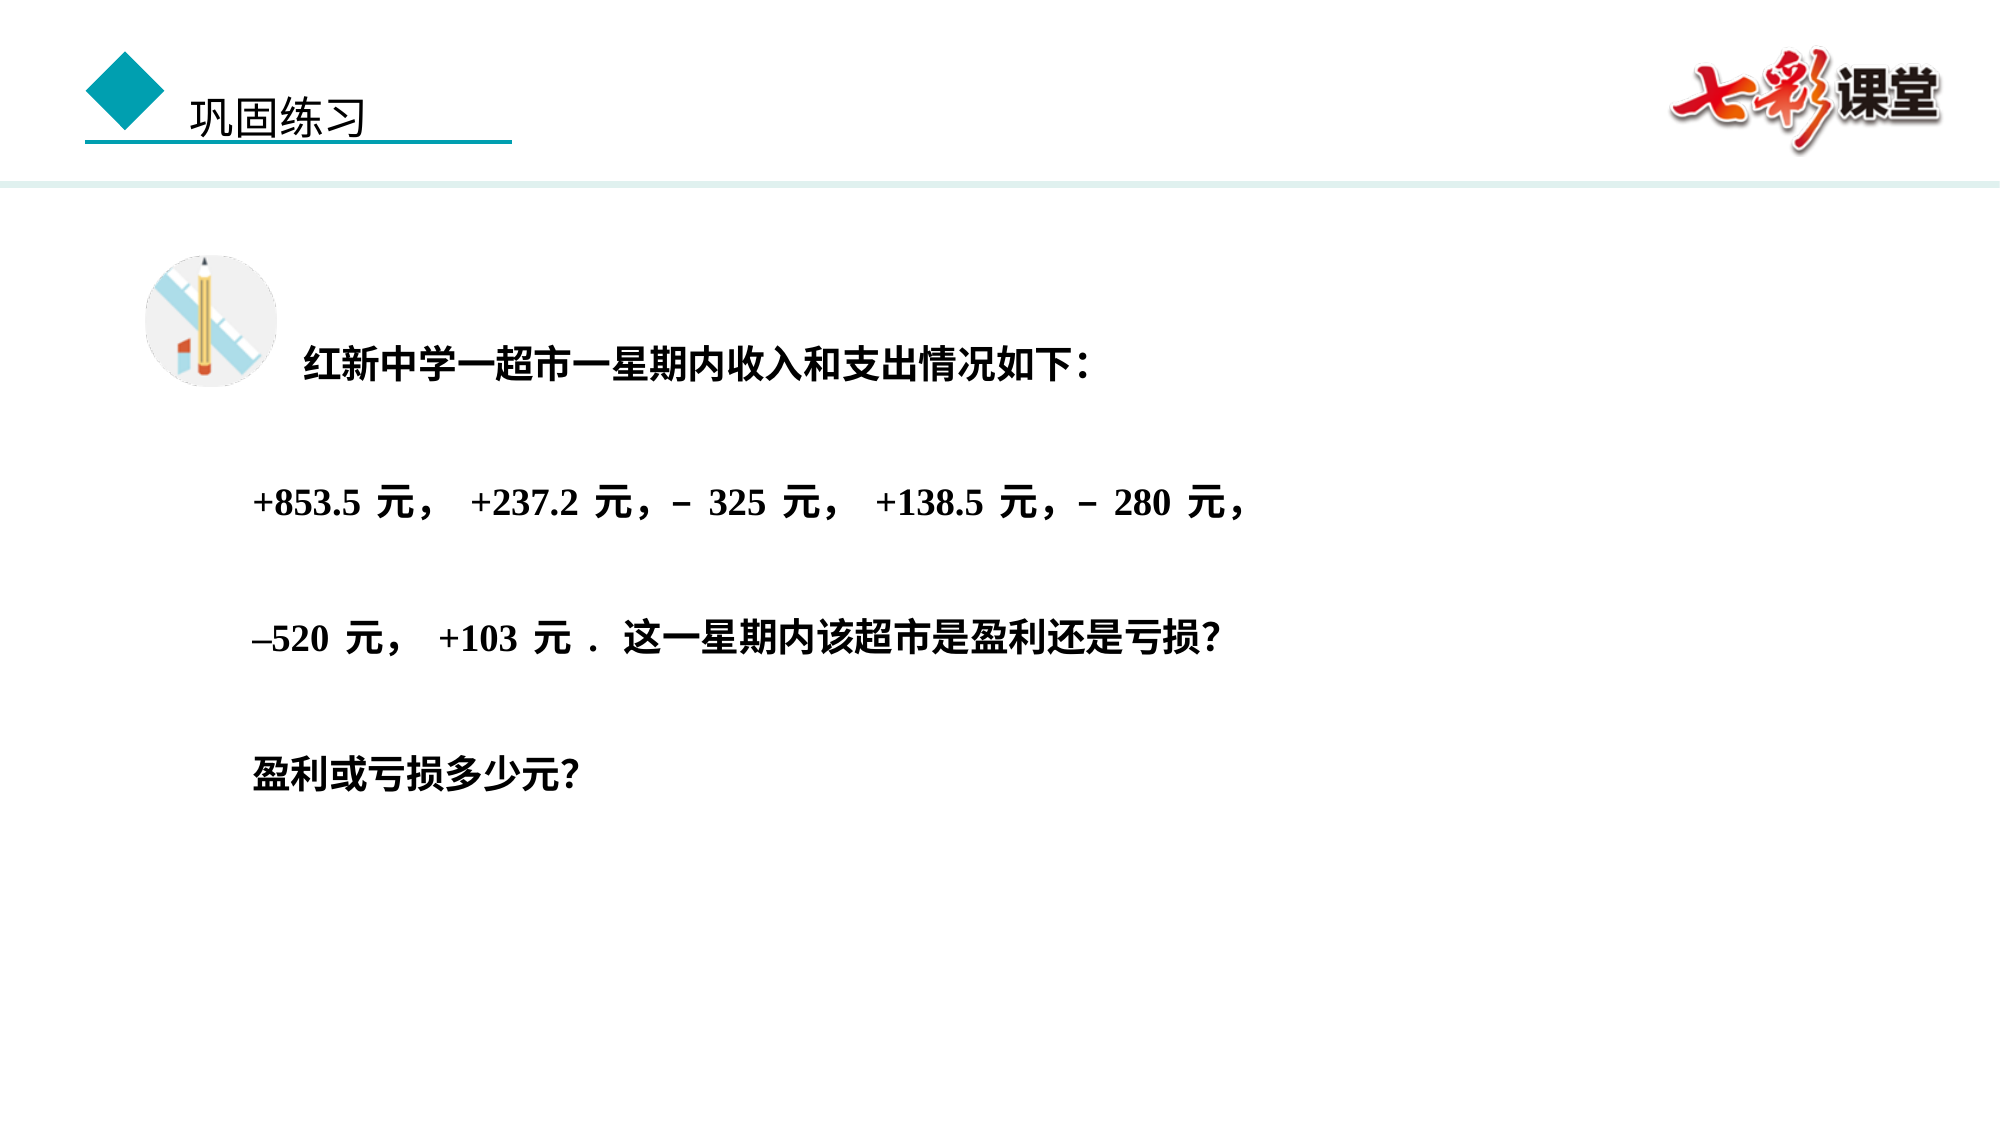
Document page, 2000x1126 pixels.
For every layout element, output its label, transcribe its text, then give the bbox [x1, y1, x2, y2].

text_box 红新中学一超市一星期内收入和支出情况如下： +853.5元，+237.2元，–325元，+138.5元，–280元， –520元，+103元. 这一星期内该超市是盈利还是亏损？ 盈利或亏损多少元？ [232, 240, 1857, 807]
picture [145, 255, 277, 387]
picture [1666, 42, 1948, 157]
